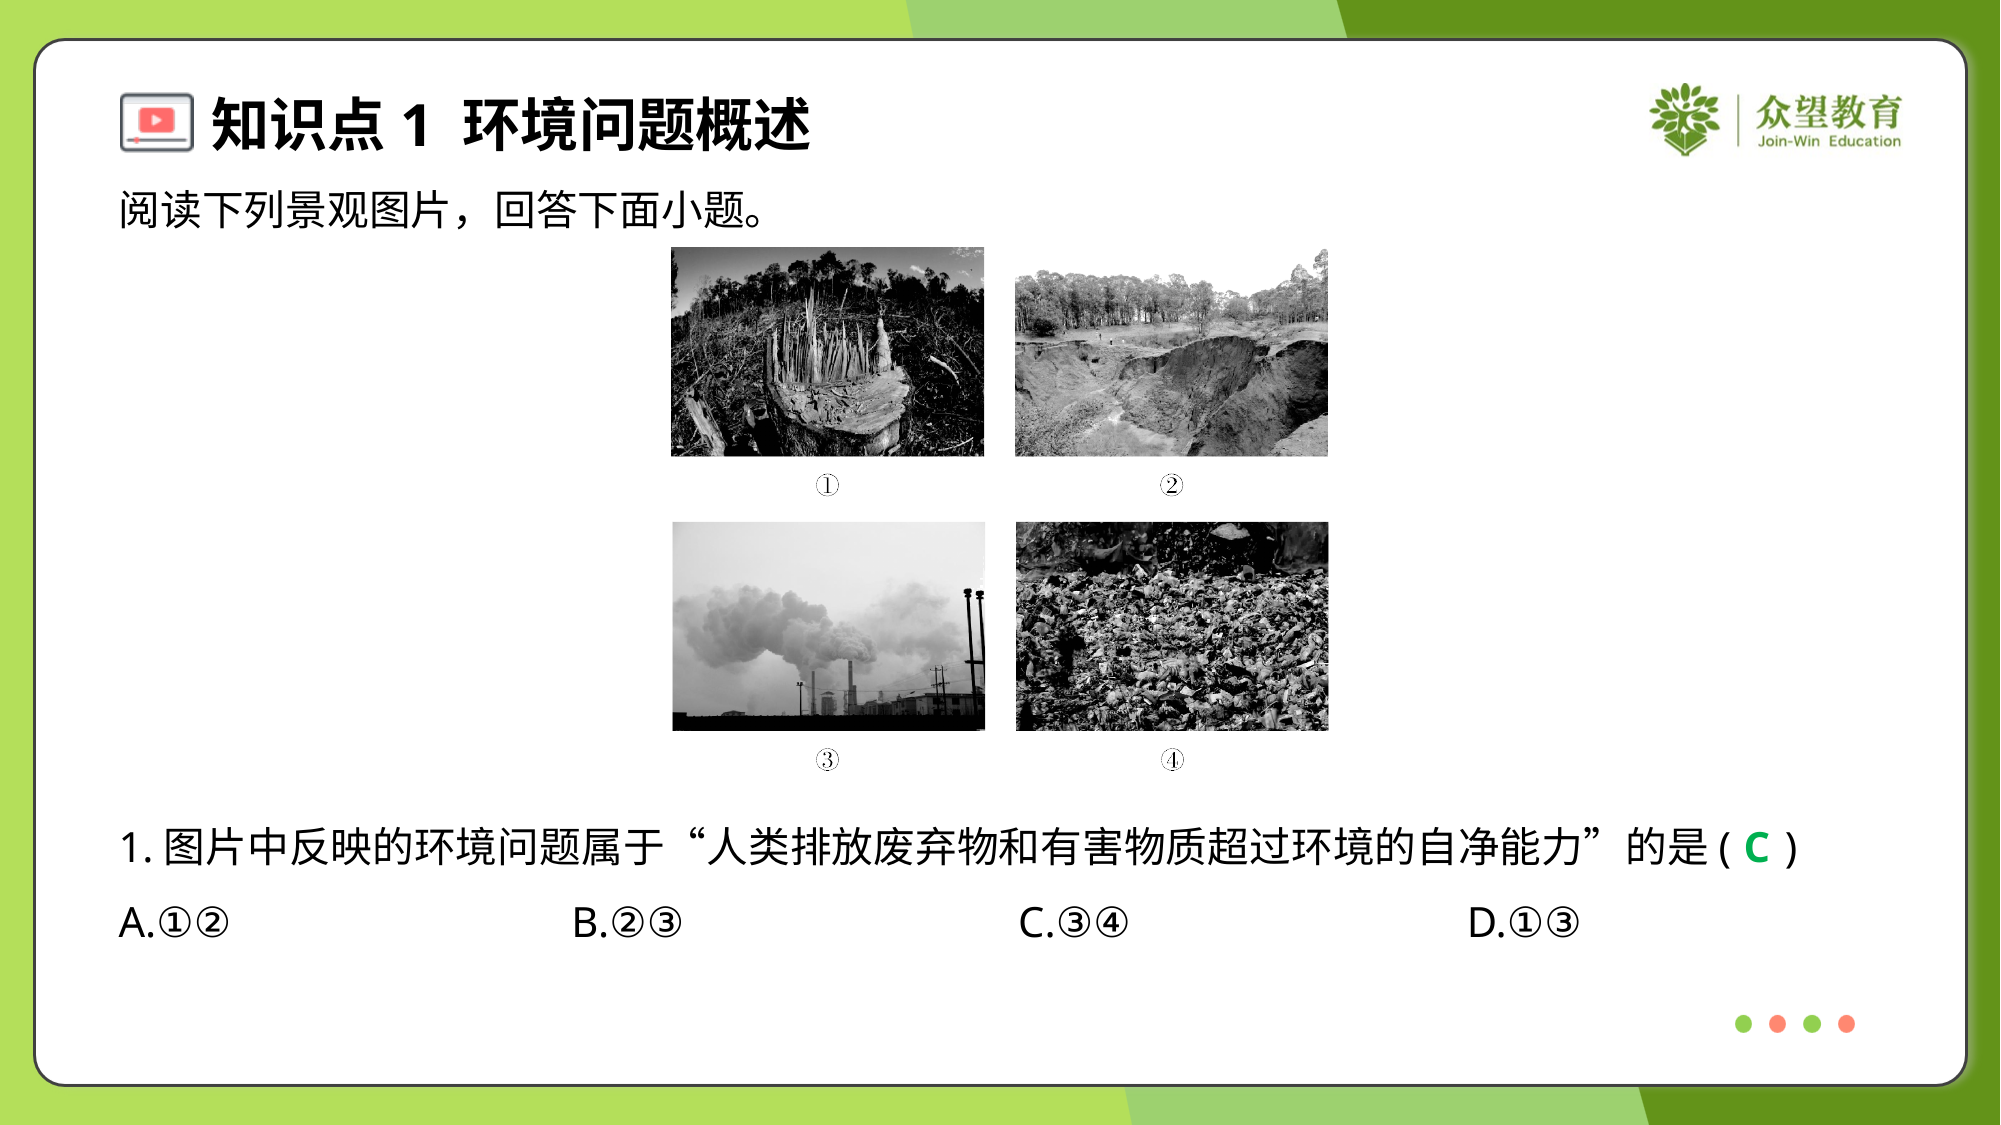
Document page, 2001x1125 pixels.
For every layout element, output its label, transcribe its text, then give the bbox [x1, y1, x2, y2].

text_box 阅读下列景观图片，回答下面小题。 [118, 158, 1883, 226]
text_box A.①② B.②③ C.③④ D.①③ [118, 870, 1883, 938]
text_box 1.图片中反映的环境问题属于“人类排放废弃物和有害物质超过环境的自净能力”的是( ) [1786, 795, 1883, 863]
text_box 1.图片中反映的环境问题属于“人类排放废弃物和有害物质超过环境的自净能力”的是( ) [118, 795, 1727, 863]
text_box C [1727, 795, 1786, 863]
picture [0, 0, 2000, 1125]
